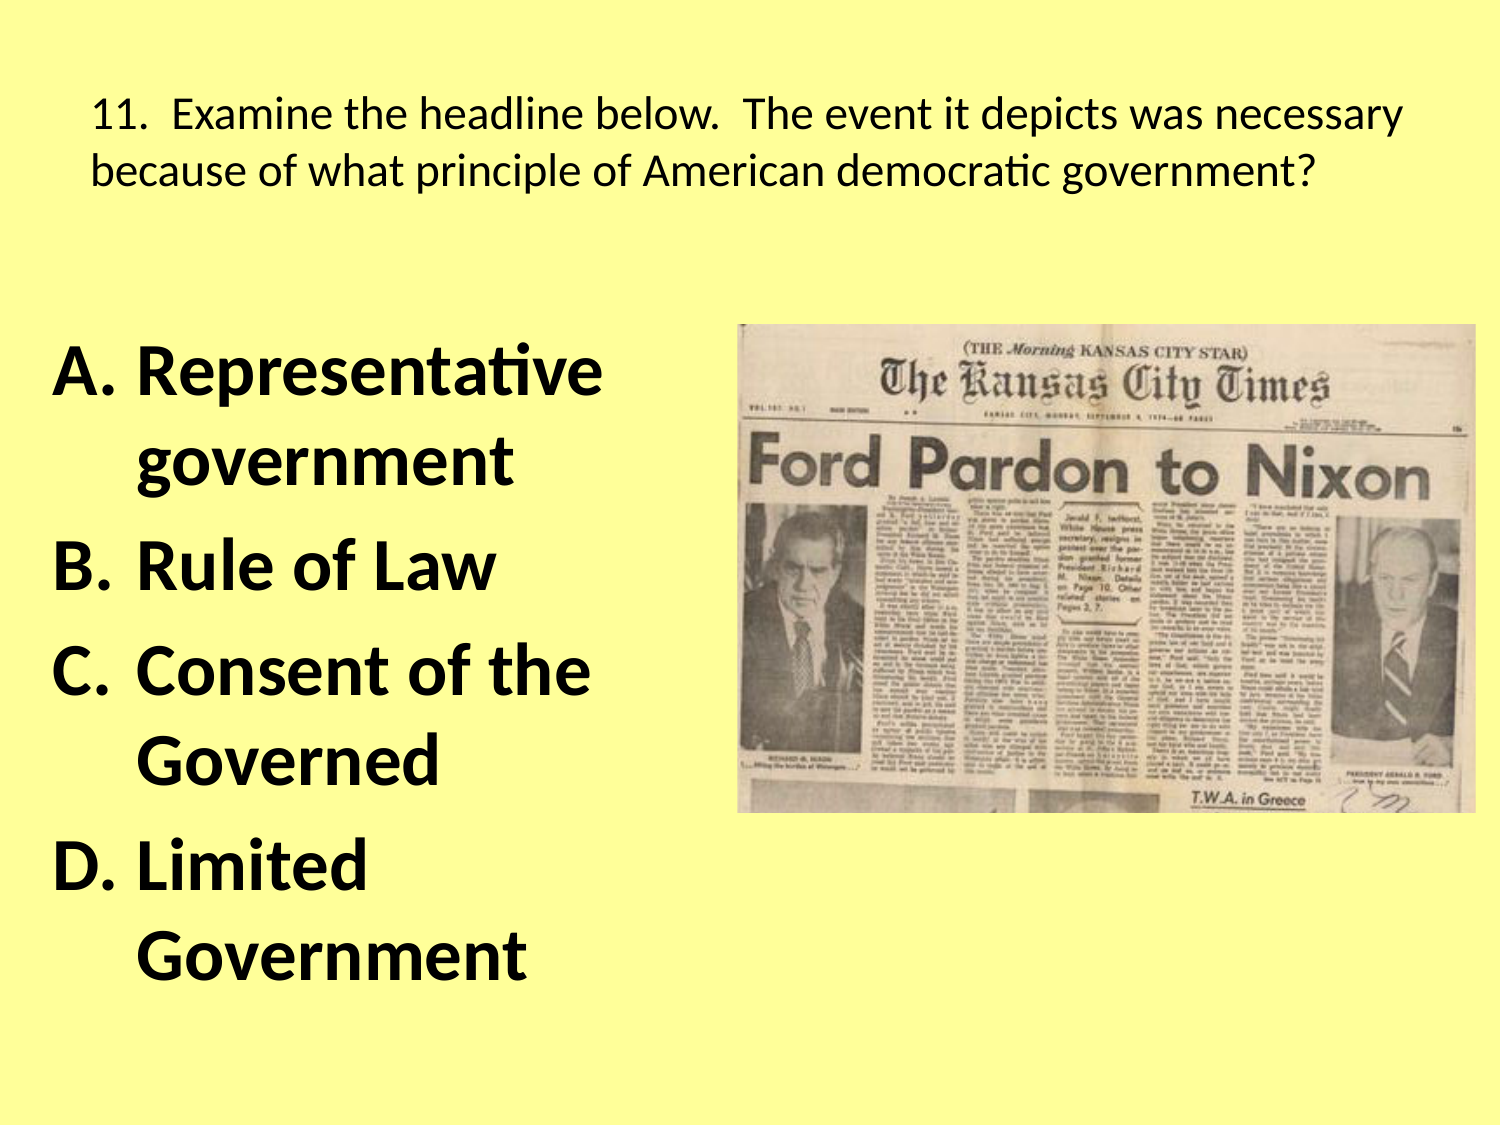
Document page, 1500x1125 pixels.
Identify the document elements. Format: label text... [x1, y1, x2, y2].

title 11. Examine the headline below. The event it depicts was necessary because of what principle of American democratic government? [75, 45, 1425, 233]
list Representative government Rule of Law Consent of the Governed Limited Government [37, 312, 700, 1055]
picture [737, 324, 1476, 813]
